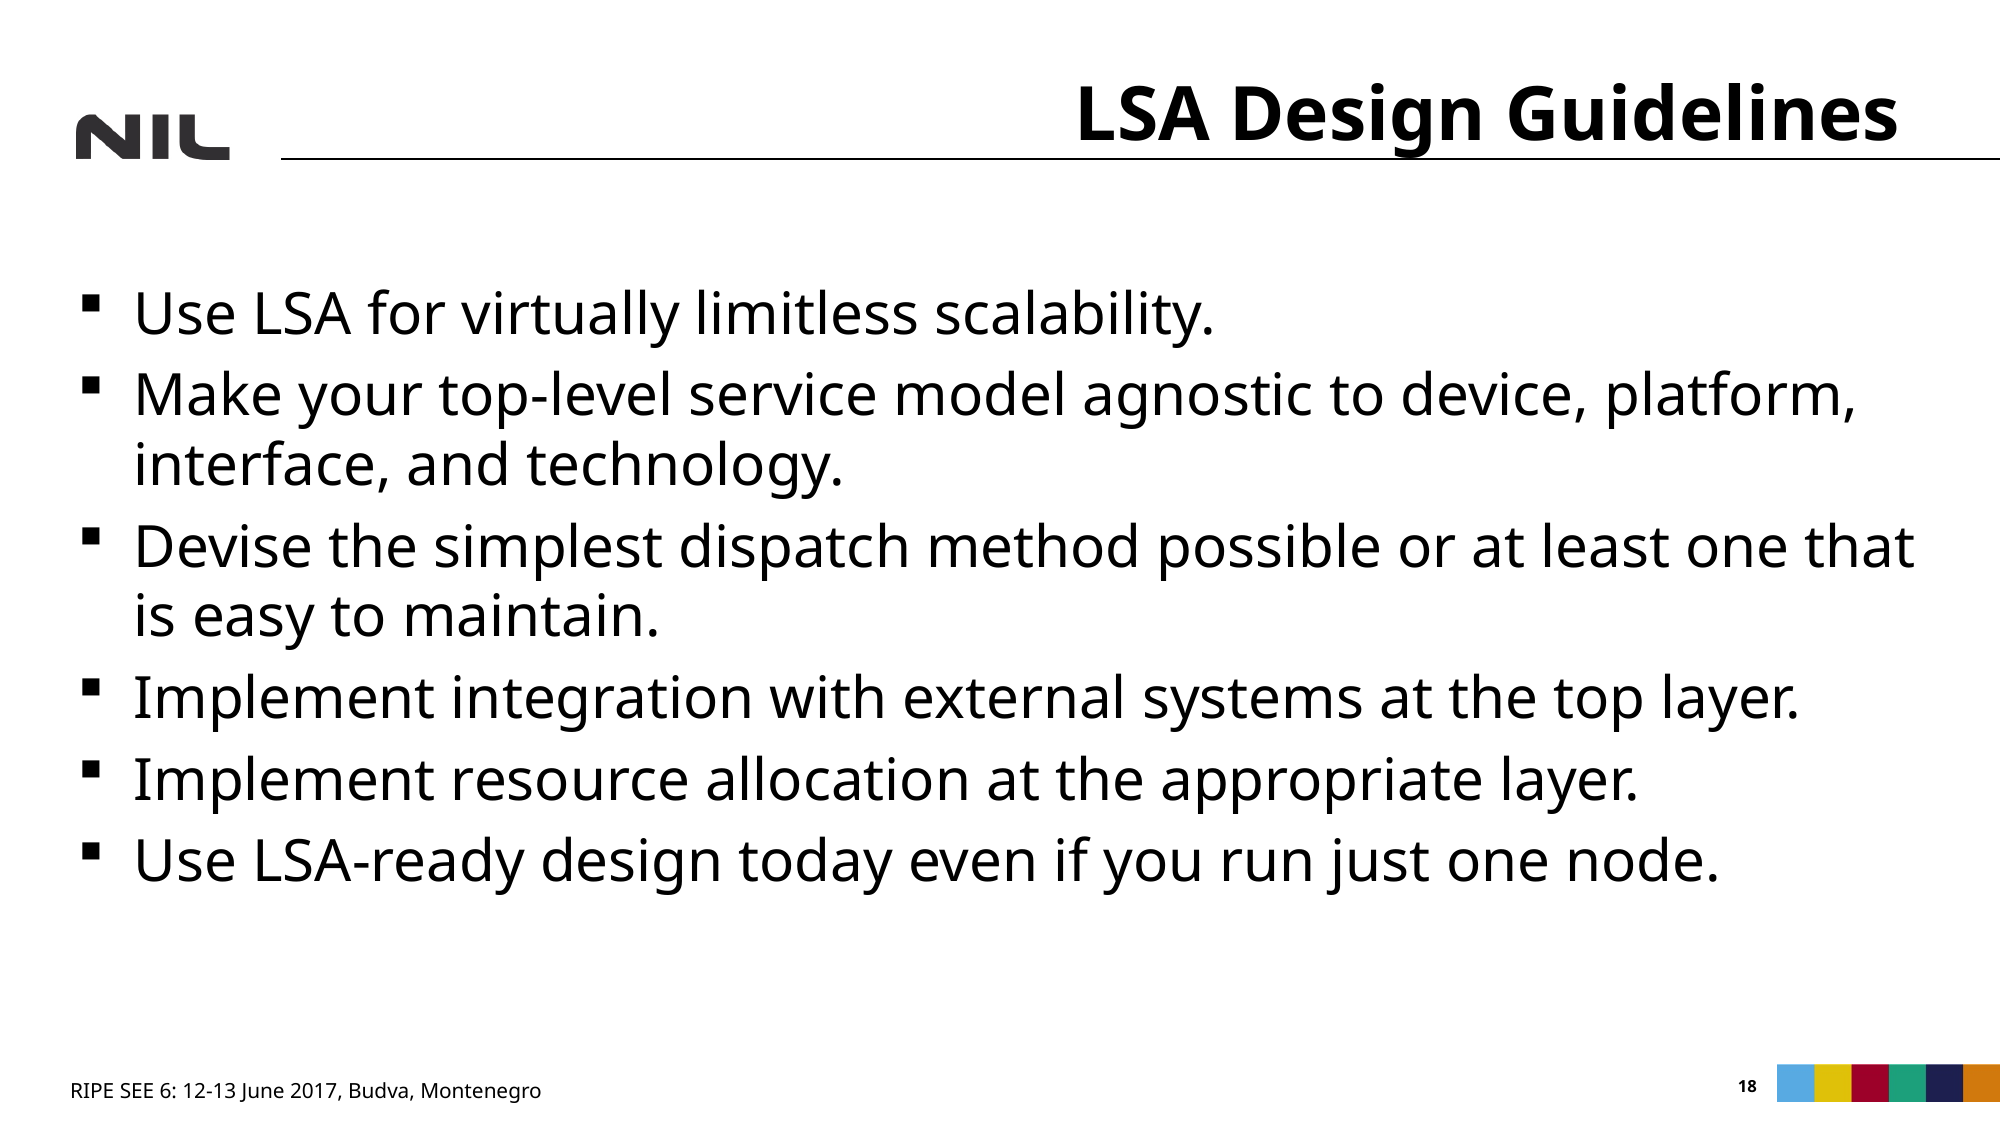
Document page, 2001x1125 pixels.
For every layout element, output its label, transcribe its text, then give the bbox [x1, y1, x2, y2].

picture [1777, 1064, 2000, 1102]
list Use LSA for virtually limitless scalability. Make your top-level service model agnostic to device, platform, interface, and technology. Devise the simplest dispatch method possible or at least one that is easy to maintain. Implement integration with external systems at the top layer. Implement resource allocation at the appropriate layer. Use LSA-ready design today even if you run just one node. [77, 275, 1945, 1063]
title LSA Design Guidelines [225, 58, 1916, 246]
picture [38, 27, 267, 247]
